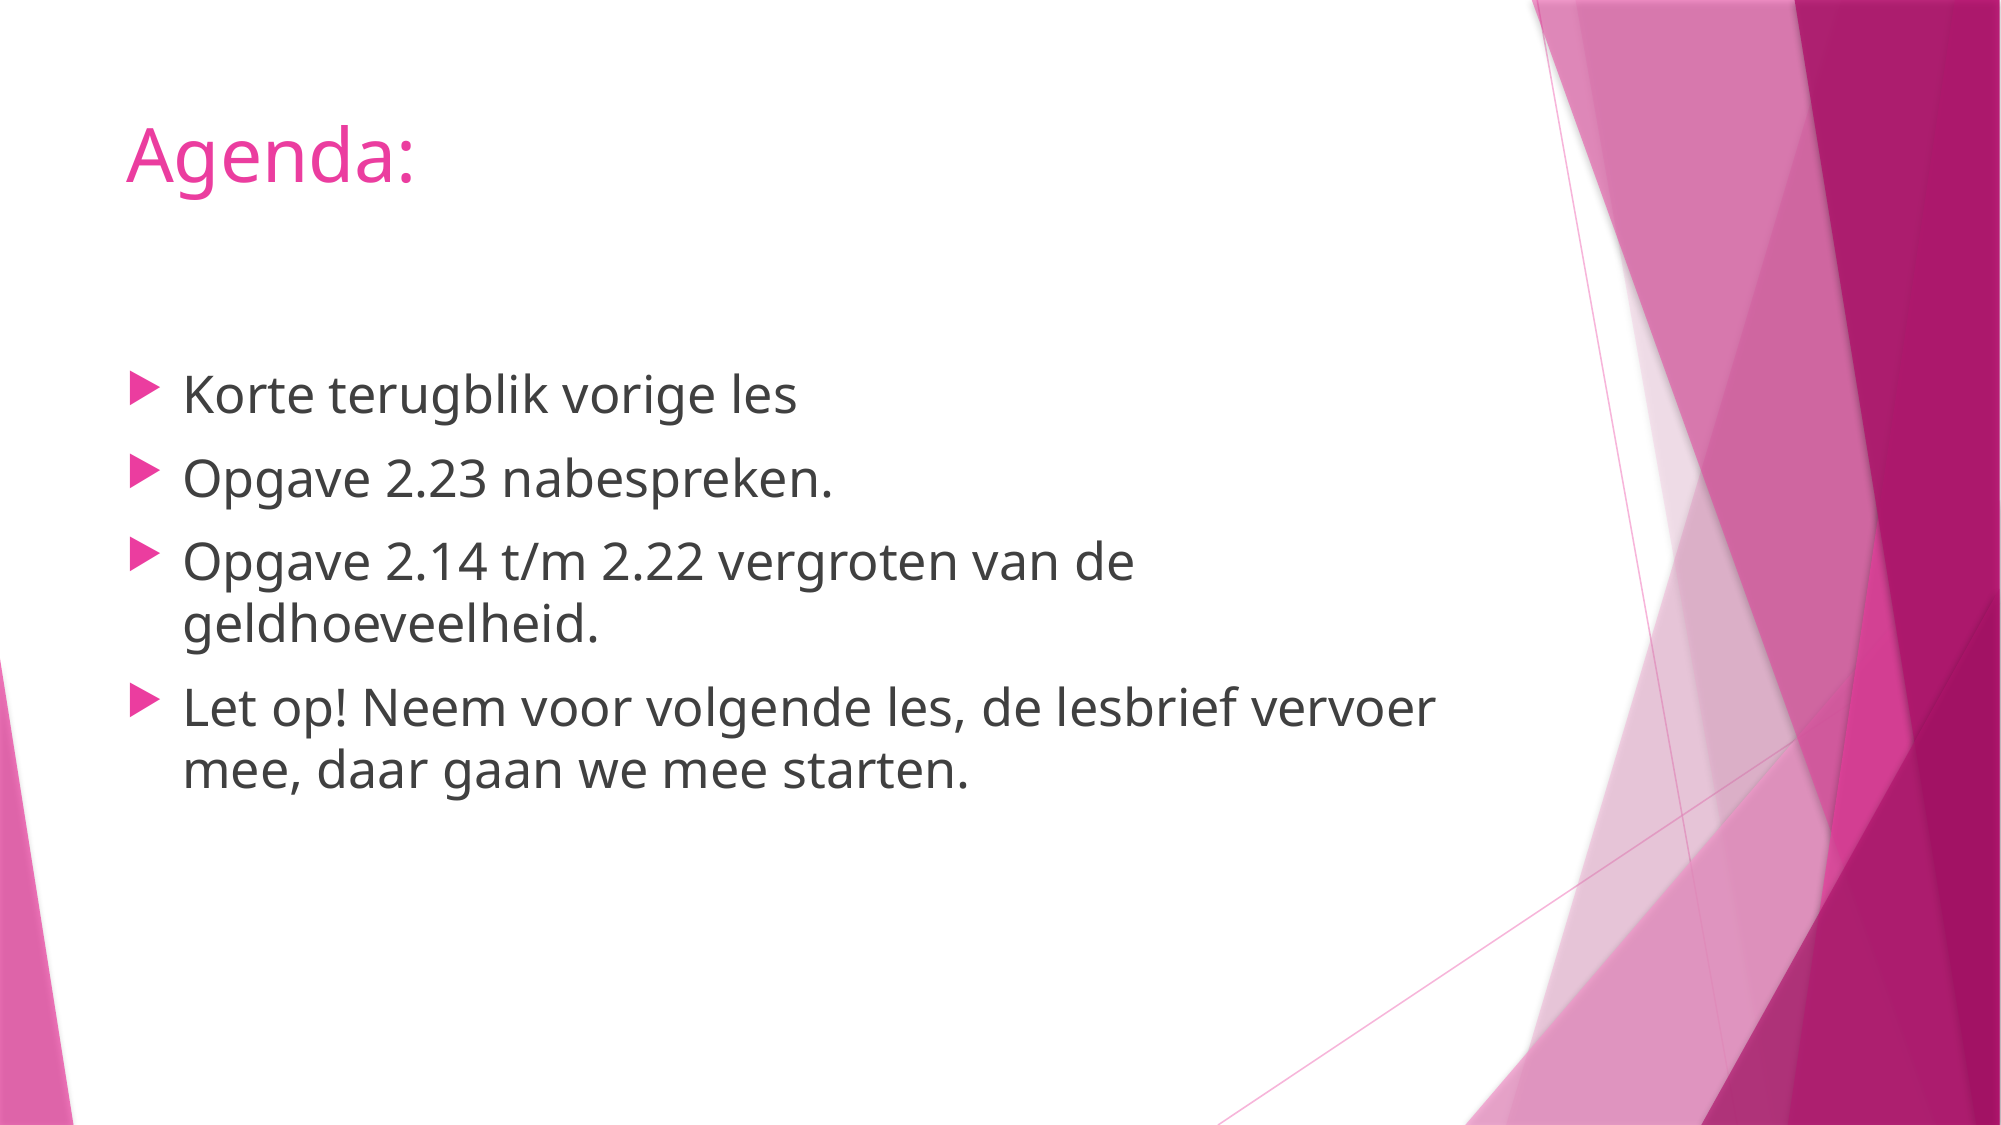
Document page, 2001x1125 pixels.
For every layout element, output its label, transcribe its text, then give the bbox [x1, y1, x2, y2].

title Agenda: [111, 99, 1522, 317]
list Korte terugblik vorige les Opgave 2.23 nabespreken. Opgave 2.14 t/m 2.22 vergroten van de geldhoeveelheid. Let op! Neem voor volgende les, de lesbrief vervoer mee, daar gaan we mee starten. [111, 354, 1522, 992]
